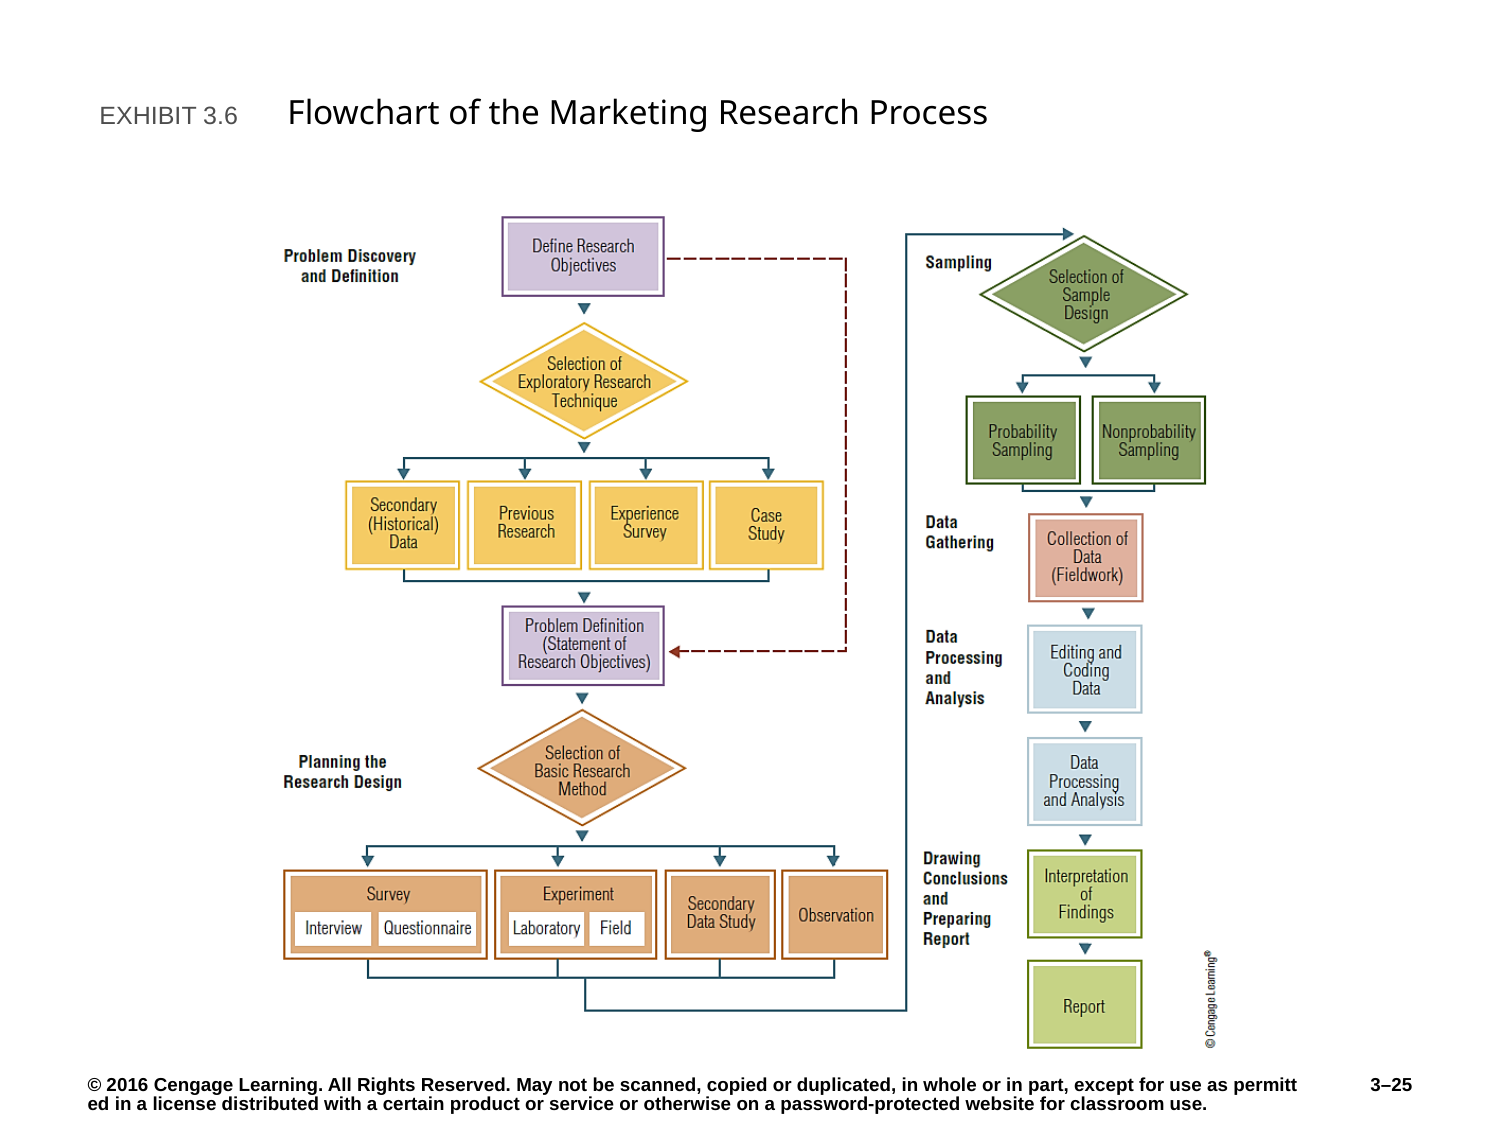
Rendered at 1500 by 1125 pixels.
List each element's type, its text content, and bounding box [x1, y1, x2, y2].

text_box EXHIBIT 3.6 Flowchart of the Marketing Research Process [84, 84, 1414, 139]
footer © 2016 Cengage Learning. All Rights Reserved. May not be scanned, copied or duplicated, in whole or in part, except for use as permitted in a license distributed with a certain product or service or otherwise on a password-protected website for classroom use. [87, 1057, 1050, 1103]
picture [277, 211, 1222, 1052]
slide_number 3–25 [1050, 1042, 1413, 1103]
